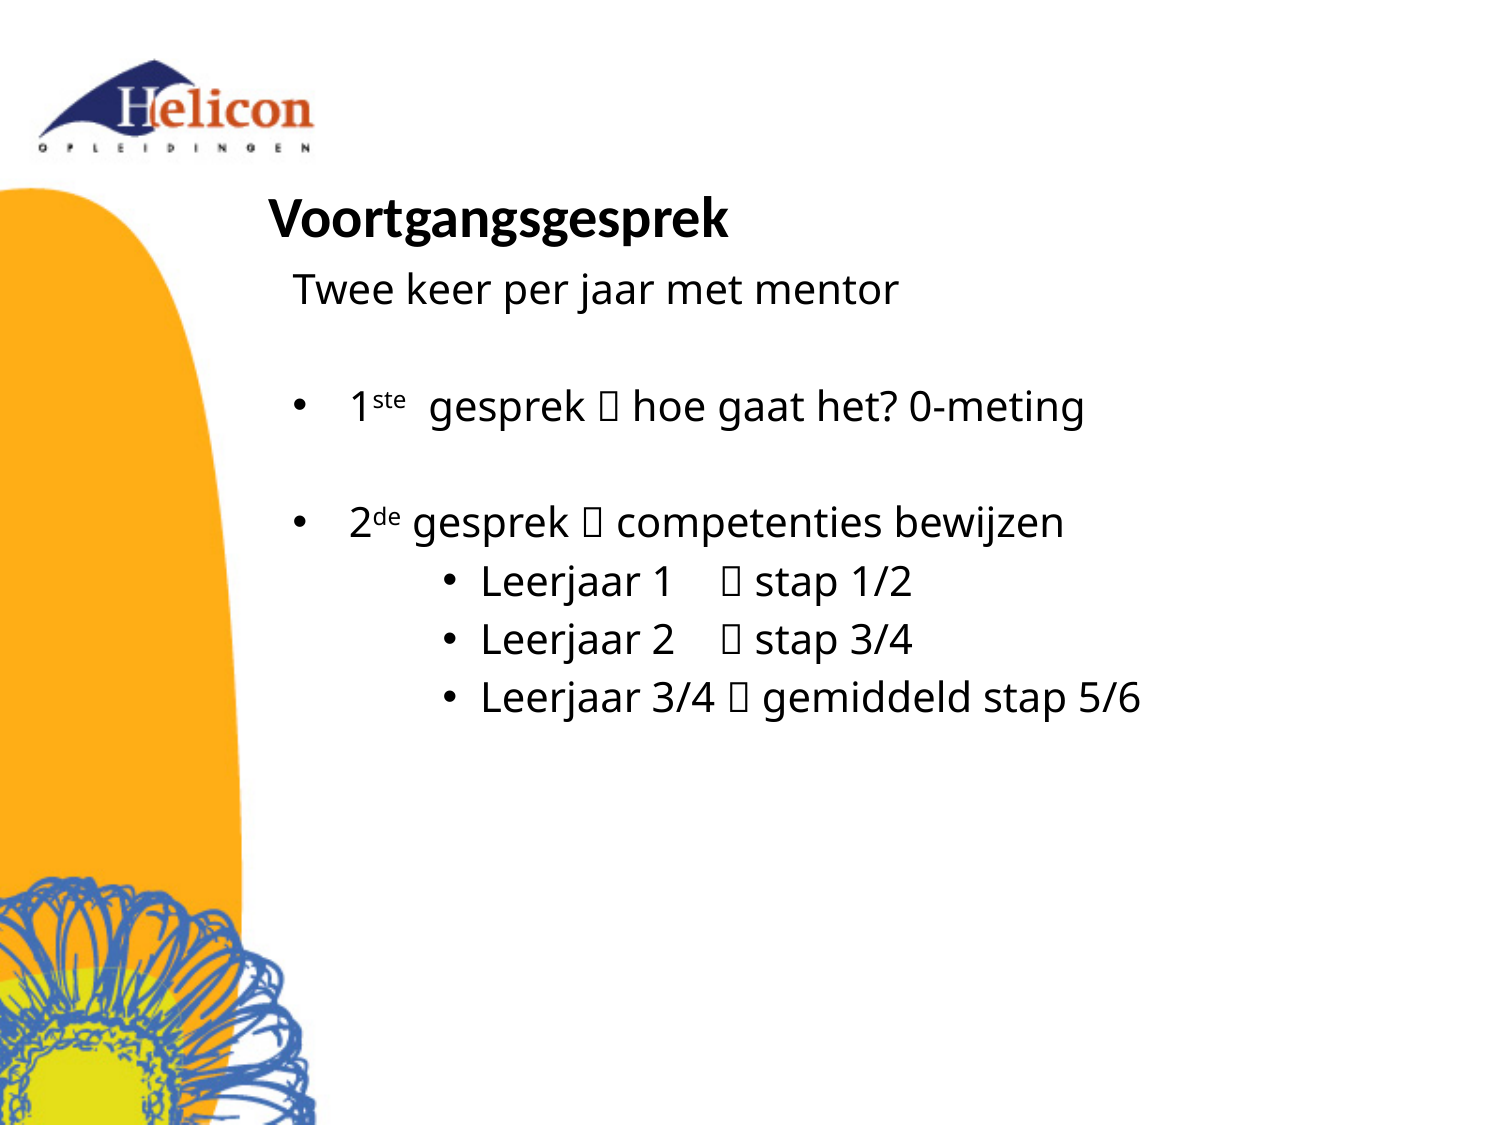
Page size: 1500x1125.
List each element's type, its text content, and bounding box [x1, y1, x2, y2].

picture [0, 0, 1500, 1125]
title Voortgangsgesprek [253, 160, 1176, 268]
list Twee keer per jaar met mentor 1ste gesprek  hoe gaat het? 0-meting 2de gesprek  competenties bewijzen Leerjaar 1  stap 1/2 Leerjaar 2  stap 3/4 Leerjaar 3/4  gemiddeld stap 5/6 [277, 255, 1426, 1006]
